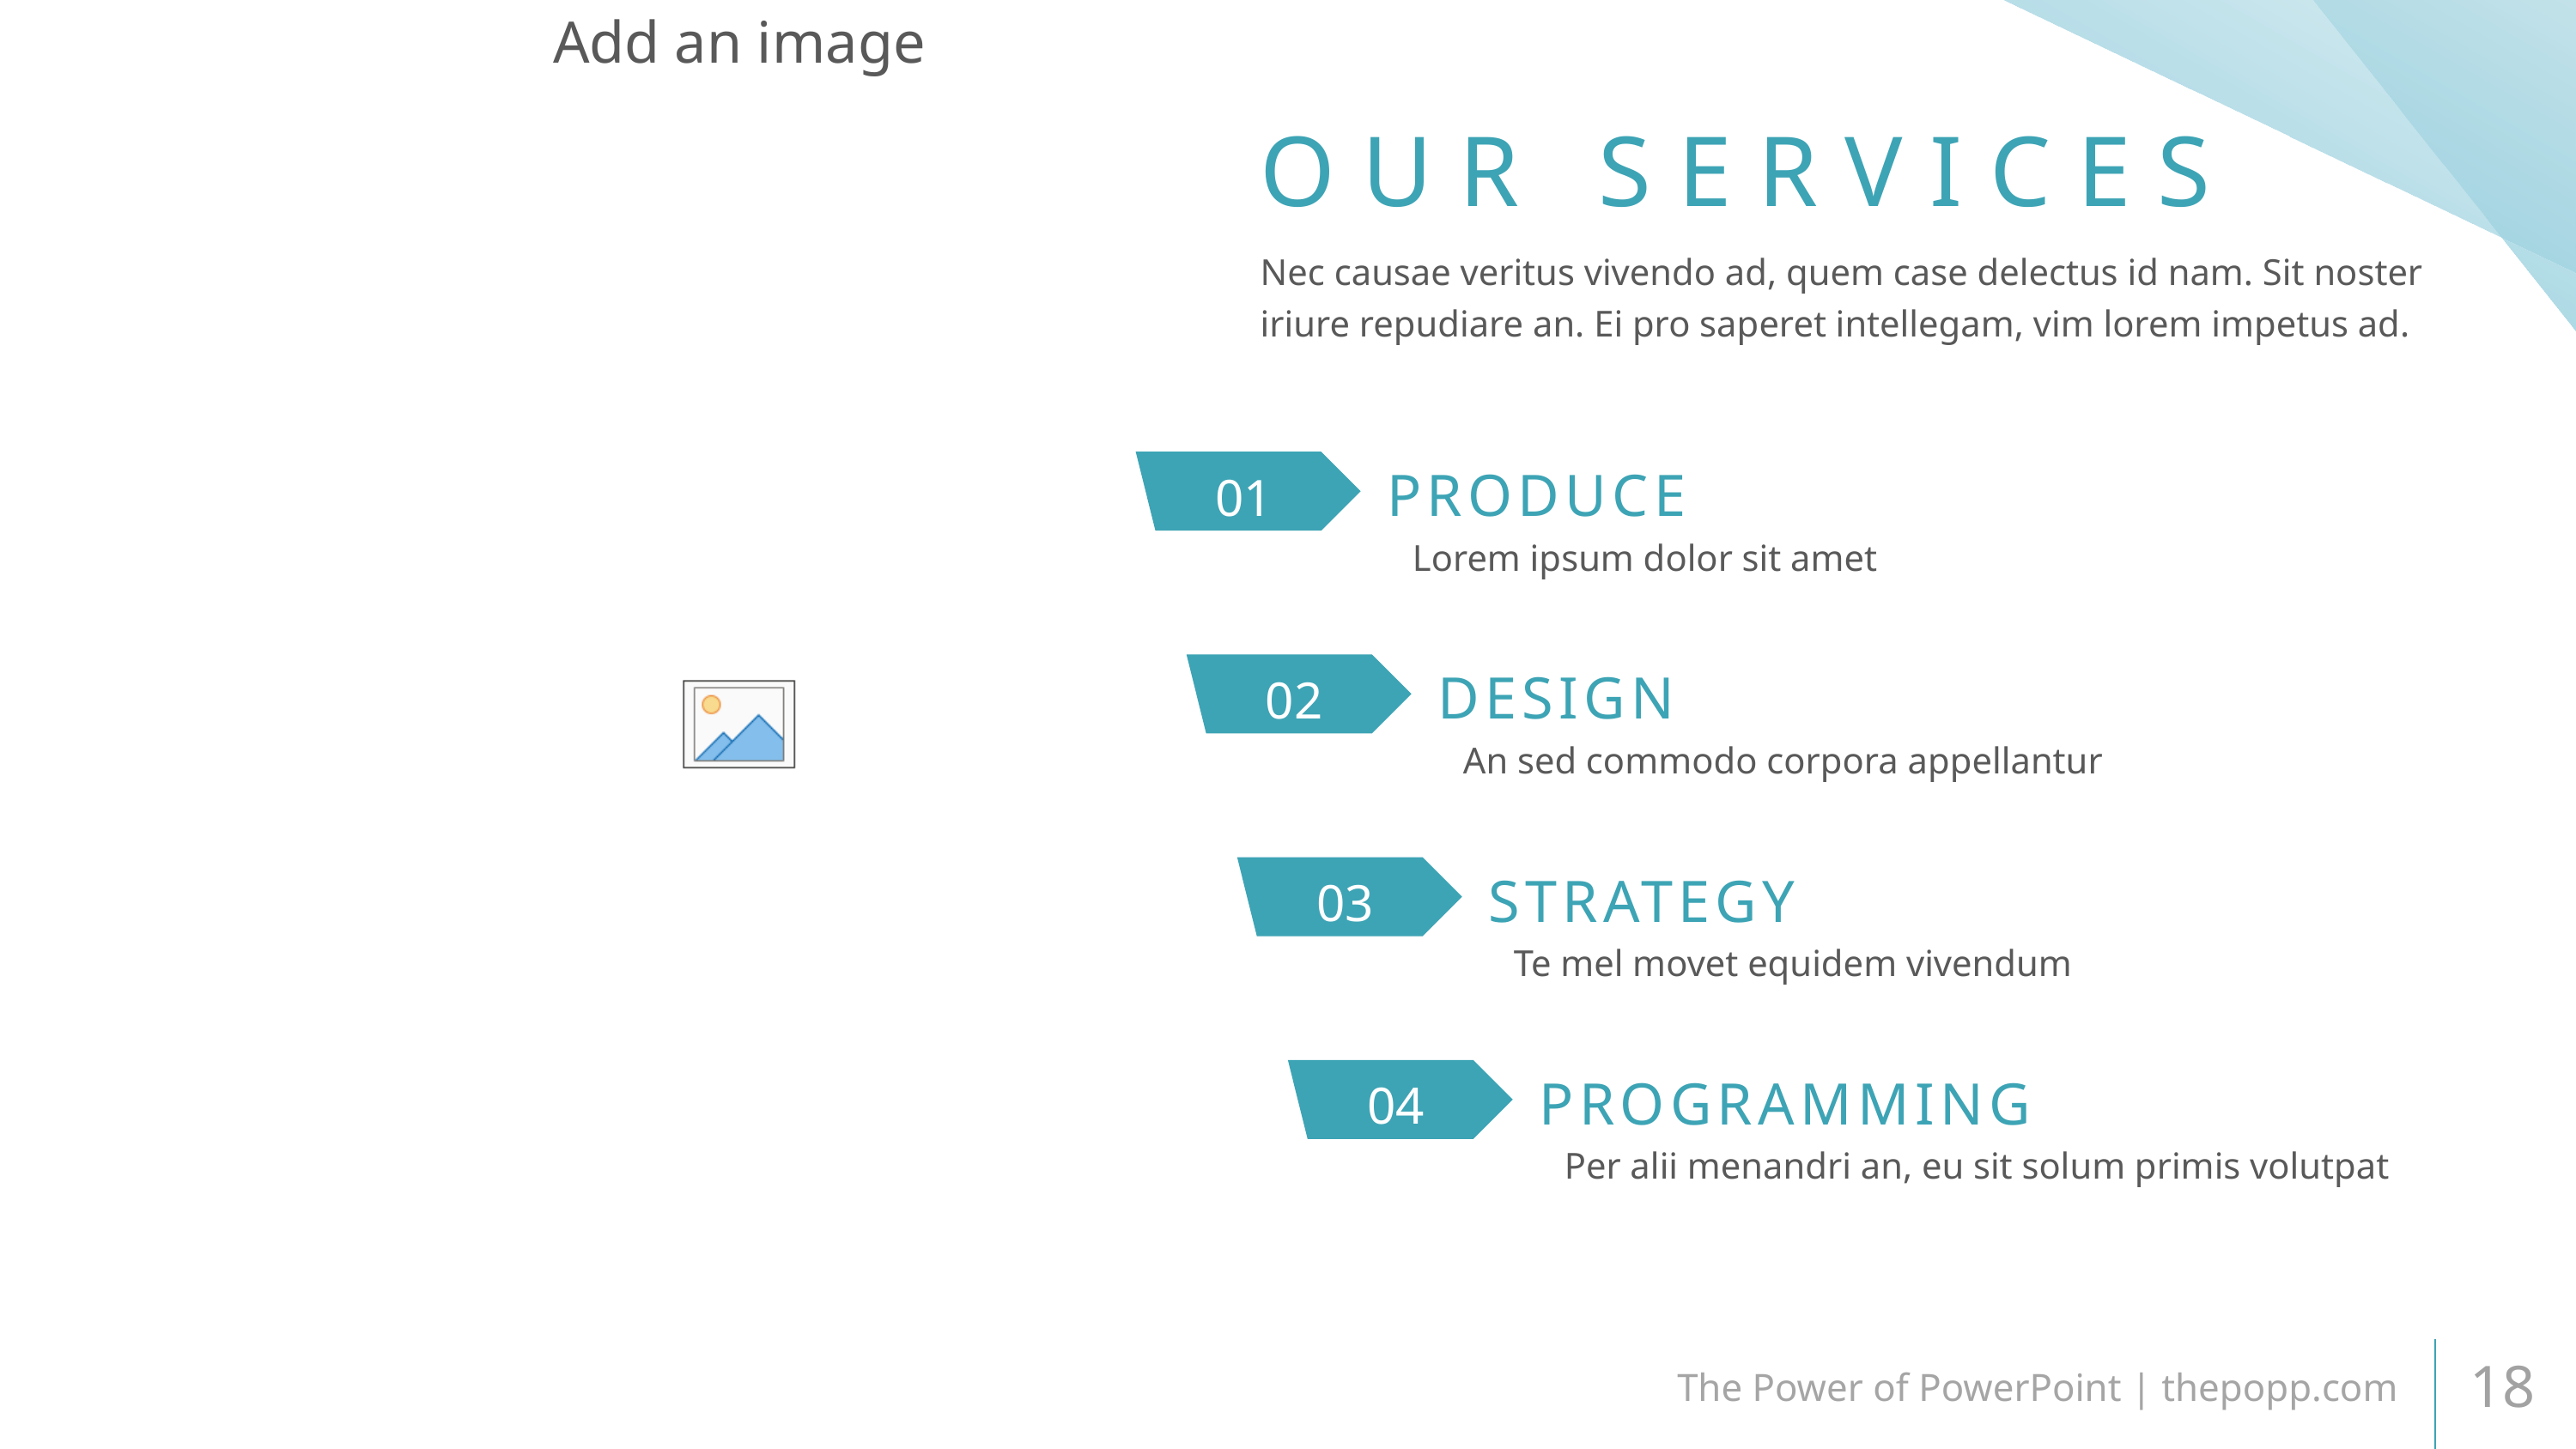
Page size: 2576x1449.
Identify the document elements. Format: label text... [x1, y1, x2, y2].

list PROGRAMMING [1516, 1053, 2487, 1150]
list PRODUCE [1481, 445, 2334, 515]
picture [0, 0, 1513, 1449]
footer The Power of PowerPoint | thepopp.com [1481, 1350, 2421, 1428]
list OUR SERVICES [1481, 71, 2487, 229]
list Per alii menandri an, eu sit solum primis volutpat [1541, 1123, 2512, 1206]
list An sed commodo corpora appellantur [1481, 718, 2410, 801]
list STRATEGY [1481, 851, 2436, 948]
list DESIGN [1481, 648, 2385, 718]
list Te mel movet equidem vivendum [1491, 920, 2461, 1003]
list Nec causae veritus vivendo ad, quem case delectus id nam. Sit noster iriure repudiare an. Ei pro saperet intellegam, vim lorem impetus ad. [1481, 229, 2487, 389]
list Lorem ipsum dolor sit amet [1481, 515, 2360, 598]
slide_number 18 [2446, 1350, 2575, 1428]
